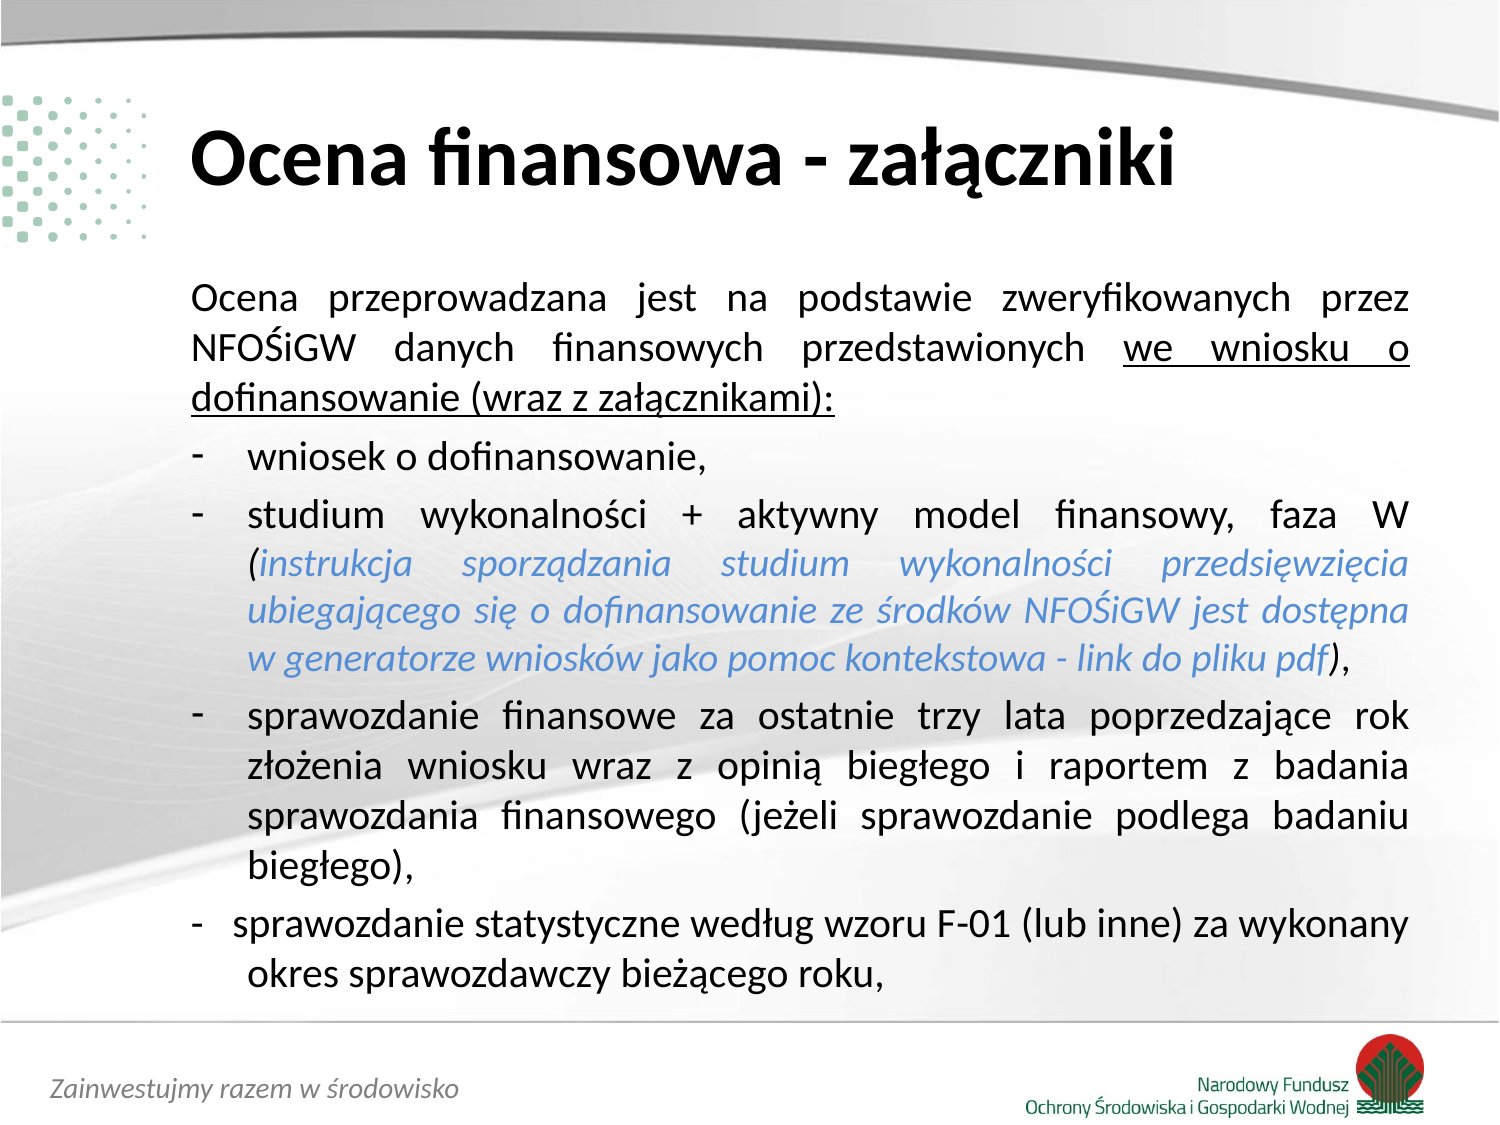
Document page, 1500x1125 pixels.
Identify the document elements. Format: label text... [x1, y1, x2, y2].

title Ocena finansowa - załączniki [175, 58, 1425, 247]
list Ocena przeprowadzana jest na podstawie zweryfikowanych przez NFOŚiGW danych finansowych przedstawionych we wniosku o dofinansowanie (wraz z załącznikami): wniosek o dofinansowanie, studium wykonalności + aktywny model finansowy, faza W (instrukcja sporządzania studium wykonalności przedsięwzięcia ubiegającego się o dofinansowanie ze środków NFOŚiGW jest dostępna w generatorze wniosków jako pomoc kontekstowa - link do pliku pdf), sprawozdanie finansowe za ostatnie trzy lata poprzedzające rok złożenia wniosku wraz z opinią biegłego i raportem z badania sprawozdania finansowego (jeżeli sprawozdanie podlega badaniu biegłego), - sprawozdanie statystyczne według wzoru F-01 (lub inne) za wykonany okres sprawozdawczy bieżącego roku, [175, 262, 1425, 1005]
picture [1026, 1034, 1424, 1118]
picture [0, 0, 1499, 1023]
